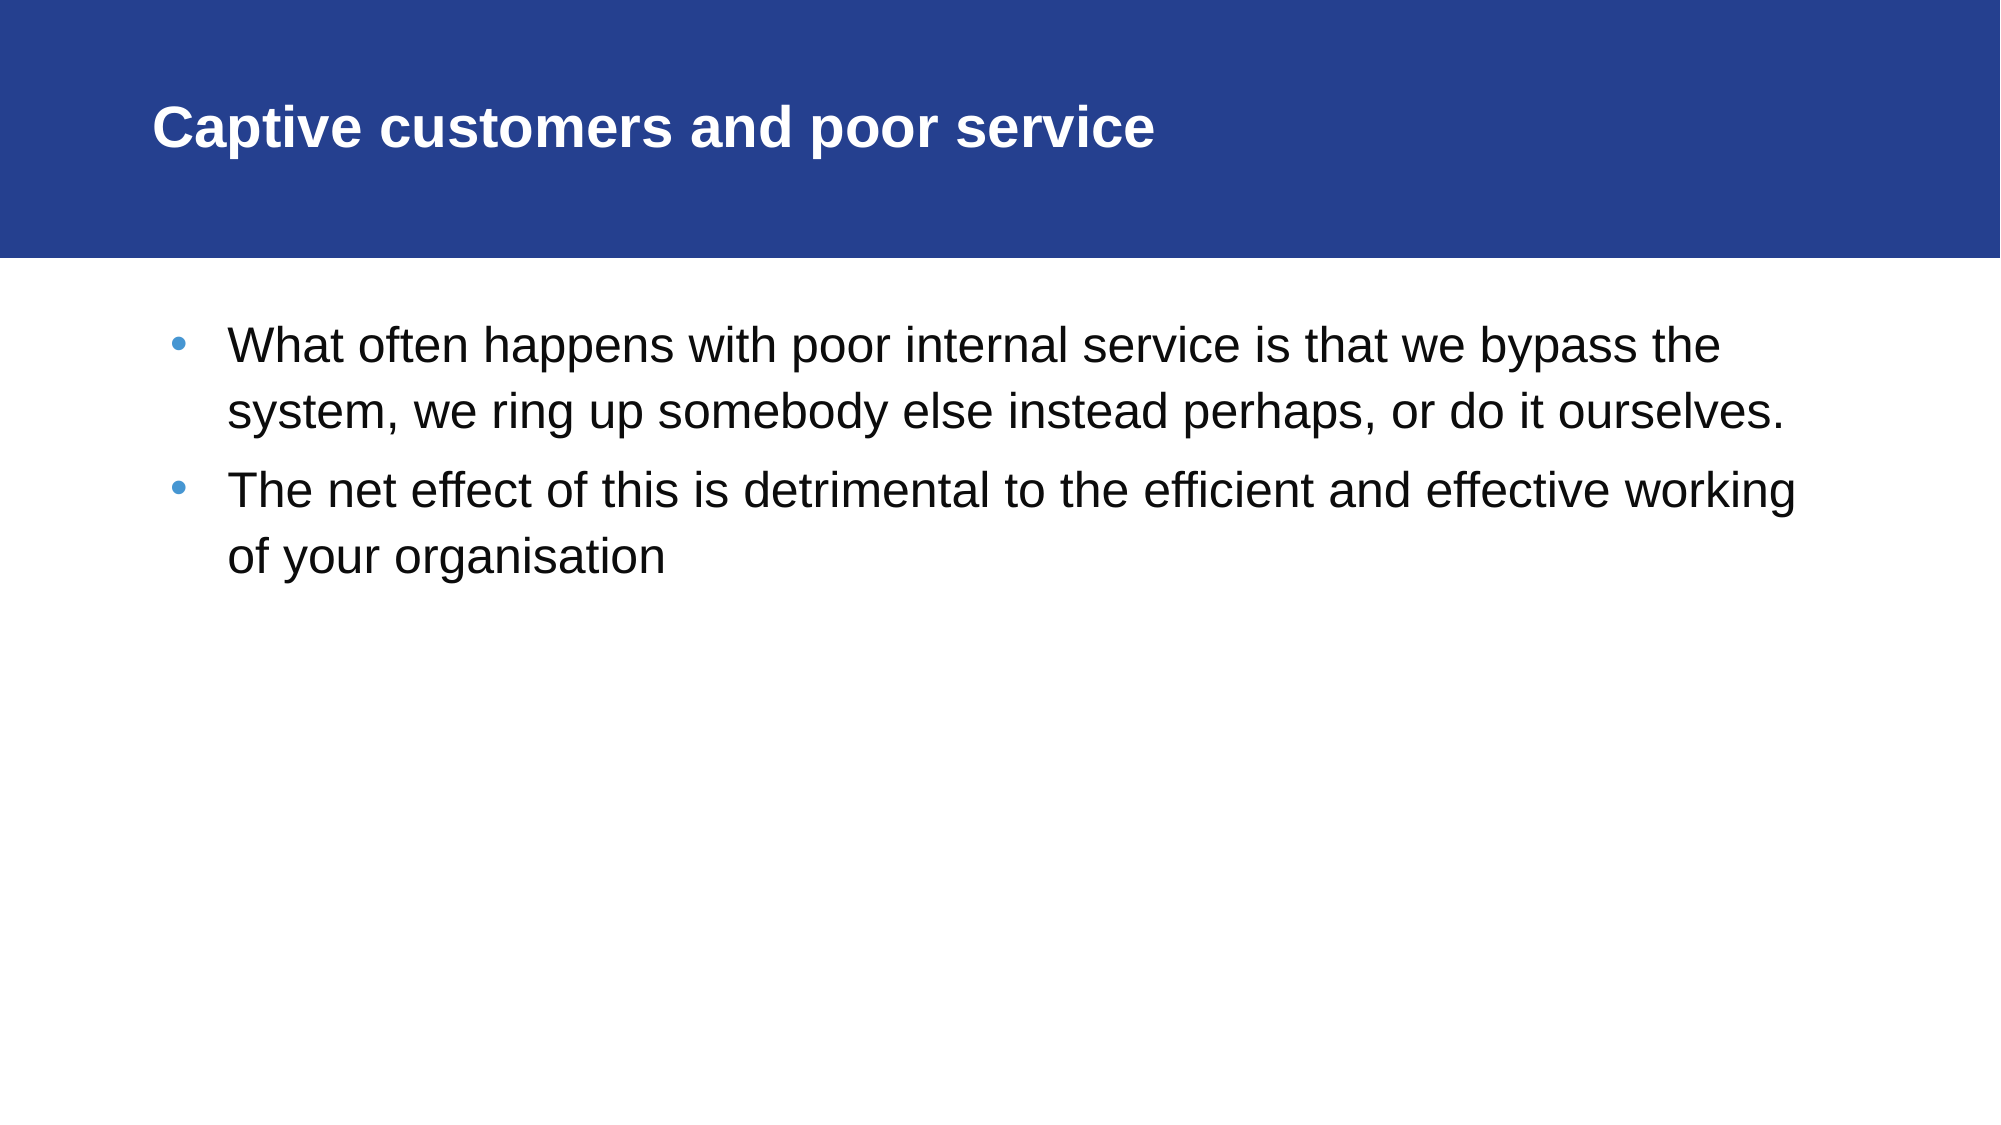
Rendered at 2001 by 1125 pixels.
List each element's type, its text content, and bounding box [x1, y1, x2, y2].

list What often happens with poor internal service is that we bypass the system, we ring up somebody else instead perhaps, or do it ourselves. The net effect of this is detrimental to the efficient and effective working of your organisation [137, 299, 1863, 1025]
title Captive customers and poor service [137, 20, 1863, 238]
